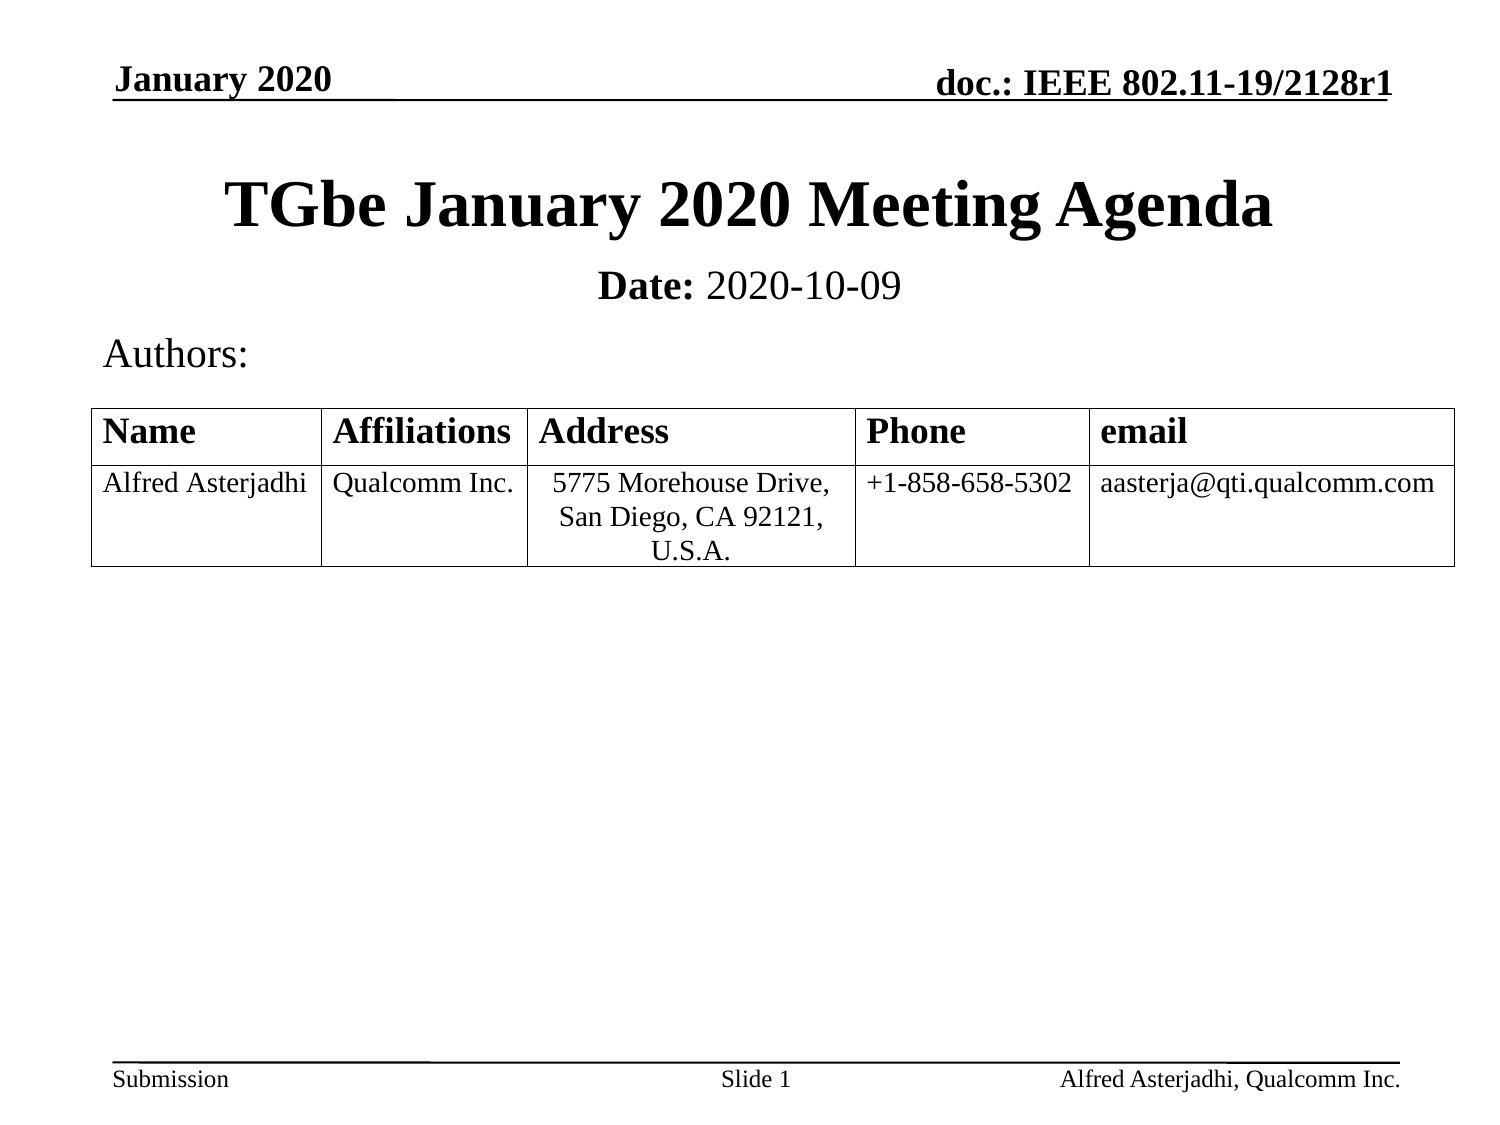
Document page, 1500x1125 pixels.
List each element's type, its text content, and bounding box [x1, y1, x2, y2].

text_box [75, 407, 1477, 819]
text_box Authors: [87, 318, 325, 381]
list Date: 2020-10-09 [112, 249, 1388, 316]
slide_number Slide 1 [712, 1061, 800, 1123]
title TGbe January 2020 Meeting Agenda [112, 112, 1388, 249]
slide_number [114, 54, 493, 100]
footer Alfred Asterjadhi, Qualcomm Inc. [902, 1061, 1402, 1093]
